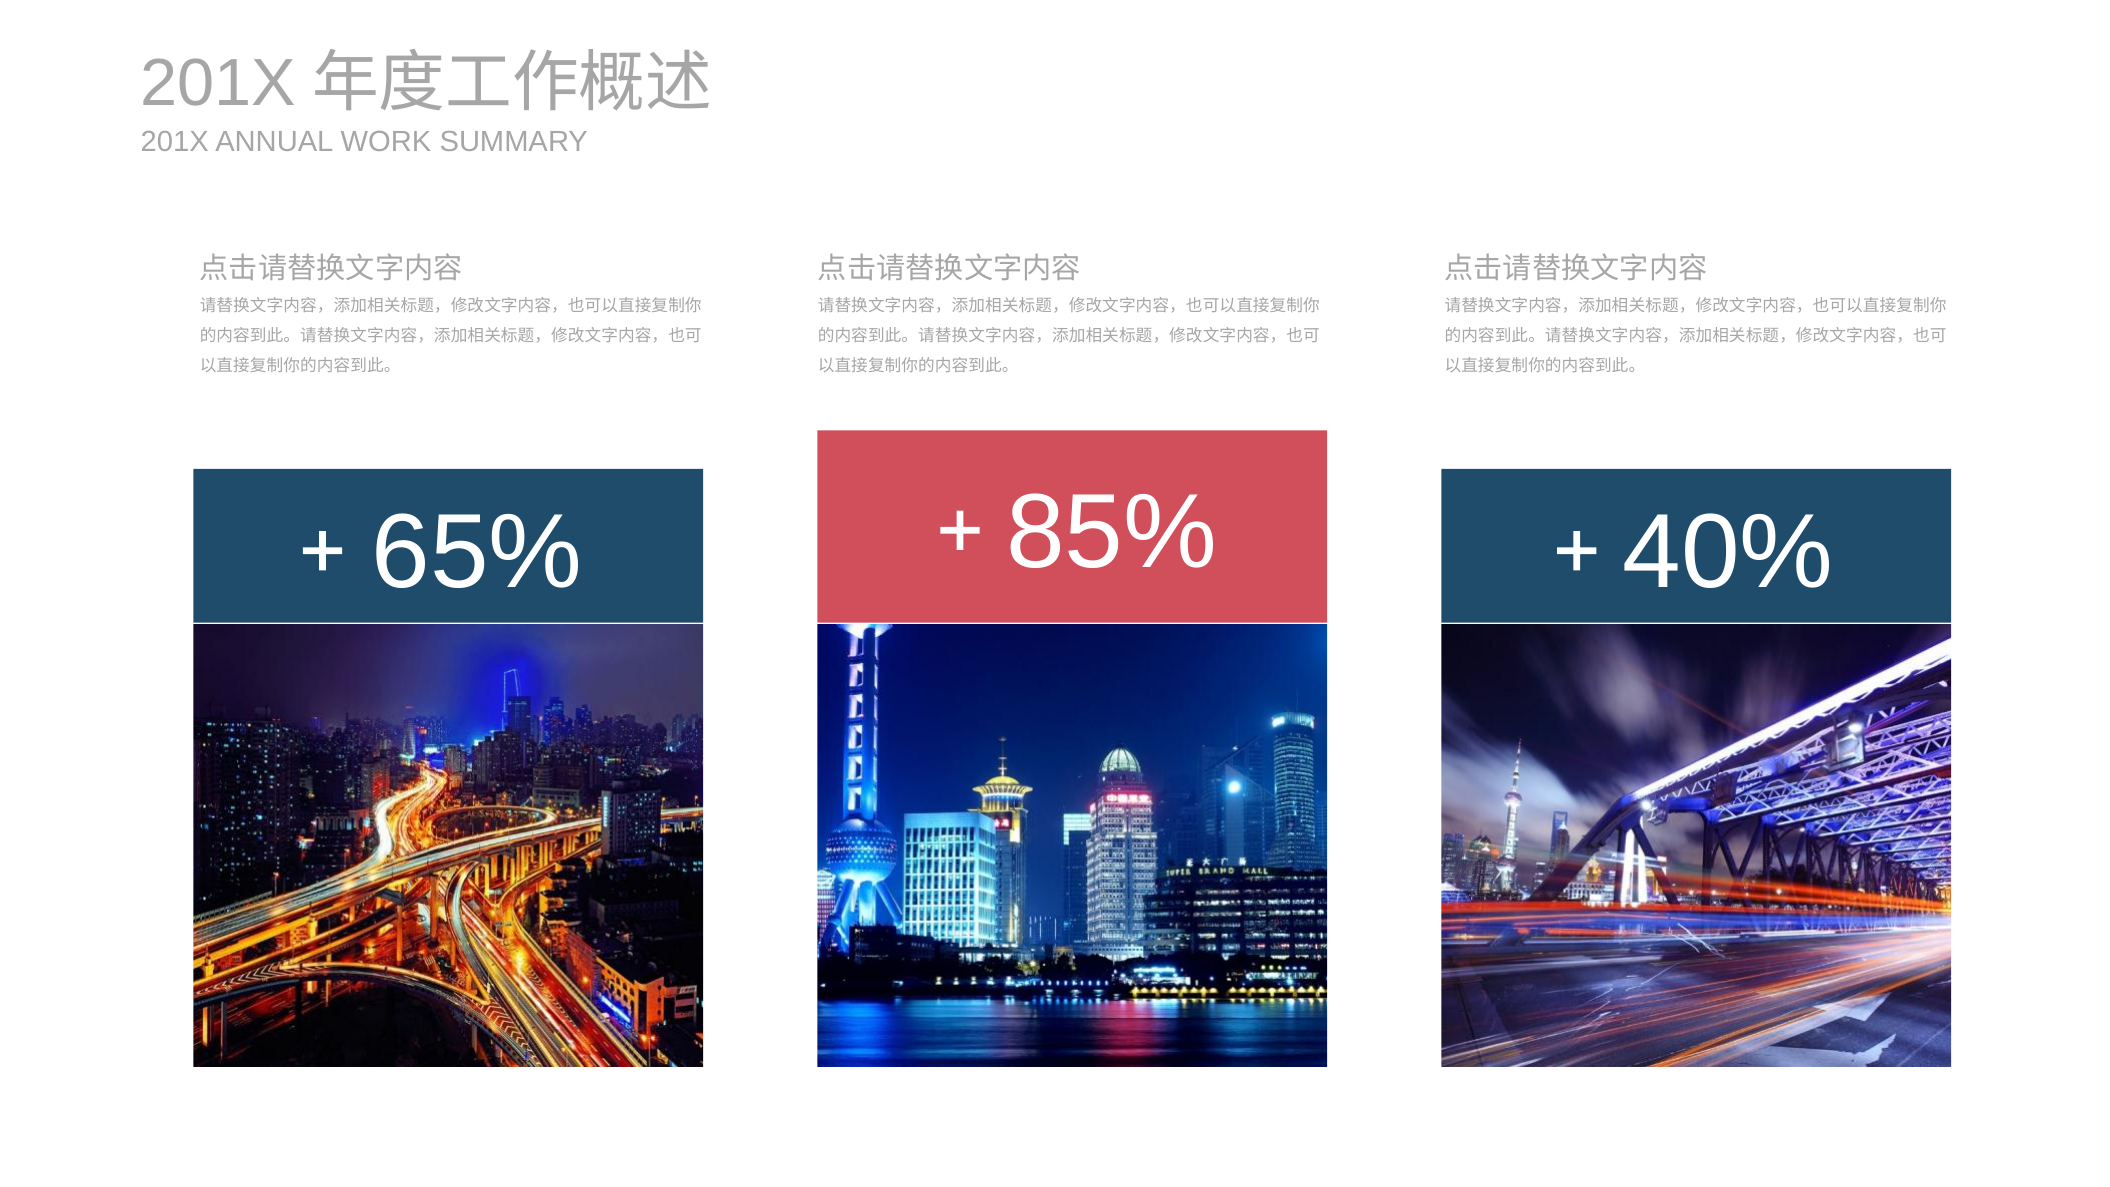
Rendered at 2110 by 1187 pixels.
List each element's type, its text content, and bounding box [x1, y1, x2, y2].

text_box 点击请替换文字内容 请替换文字内容，添加相关标题，修改文字内容，也可以直接复制你的内容到此。请替换文字内容，添加相关标题，修改文字内容，也可以直接复制你的内容到此。 [1444, 232, 1948, 375]
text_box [193, 468, 704, 1067]
text_box 201X年度工作概述 [140, 38, 789, 119]
text_box 点击请替换文字内容 请替换文字内容，添加相关标题，修改文字内容，也可以直接复制你的内容到此。请替换文字内容，添加相关标题，修改文字内容，也可以直接复制你的内容到此。 [817, 232, 1322, 375]
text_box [1441, 468, 1952, 1067]
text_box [817, 430, 1328, 1067]
text_box 点击请替换文字内容 请替换文字内容，添加相关标题，修改文字内容，也可以直接复制你的内容到此。请替换文字内容，添加相关标题，修改文字内容，也可以直接复制你的内容到此。 [199, 232, 703, 375]
text_box 201X ANNUAL WORK SUMMARY [140, 122, 602, 158]
